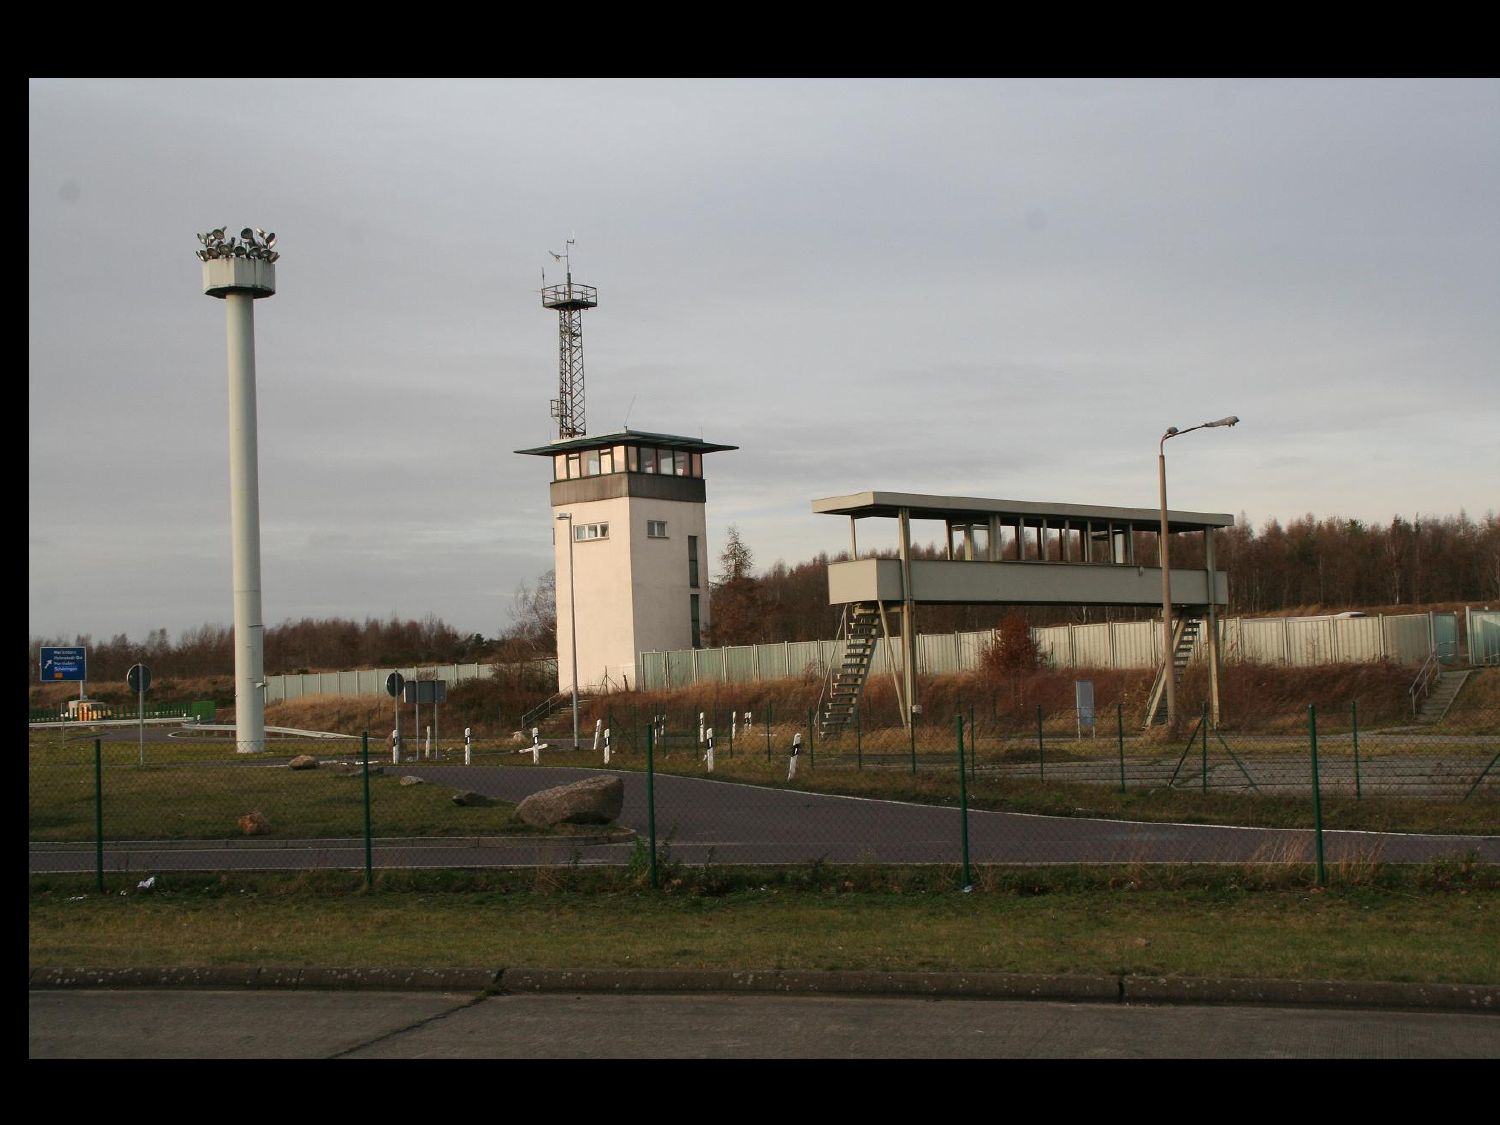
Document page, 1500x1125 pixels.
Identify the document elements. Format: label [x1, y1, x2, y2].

picture [29, 77, 1500, 1059]
